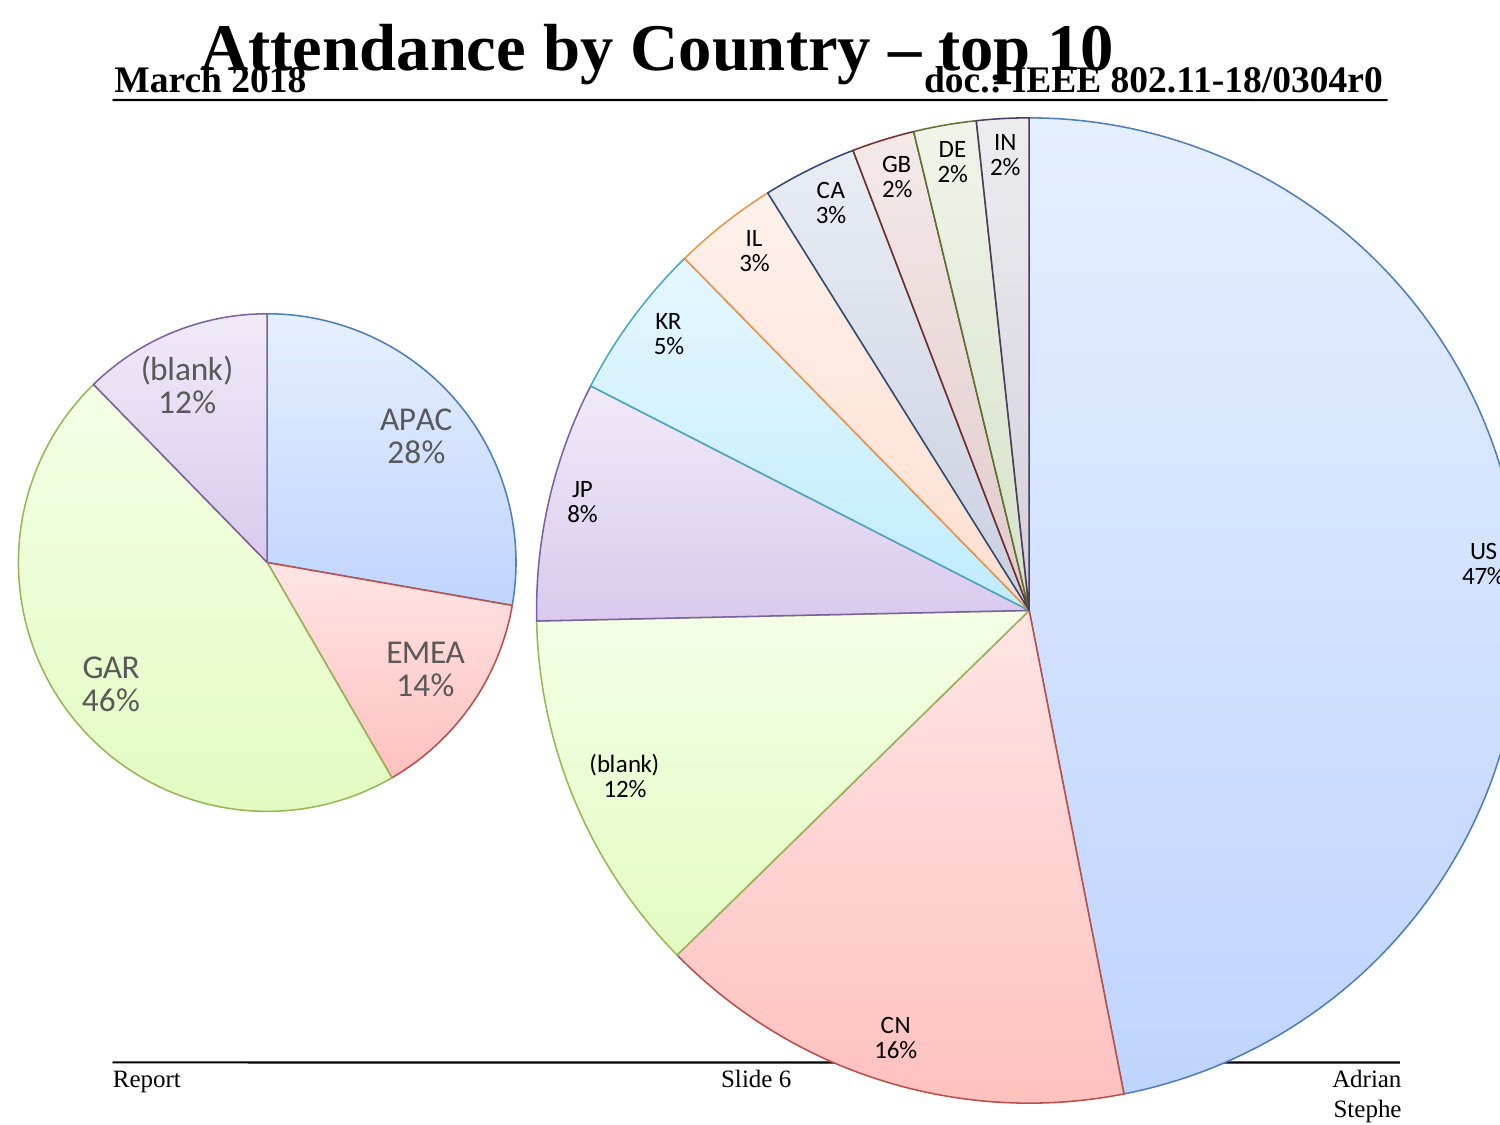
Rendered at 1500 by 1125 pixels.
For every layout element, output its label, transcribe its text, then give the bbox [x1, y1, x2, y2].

chart [0, 37, 1500, 1125]
title Attendance by Country – top 10 [114, 0, 1202, 88]
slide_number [114, 54, 374, 101]
